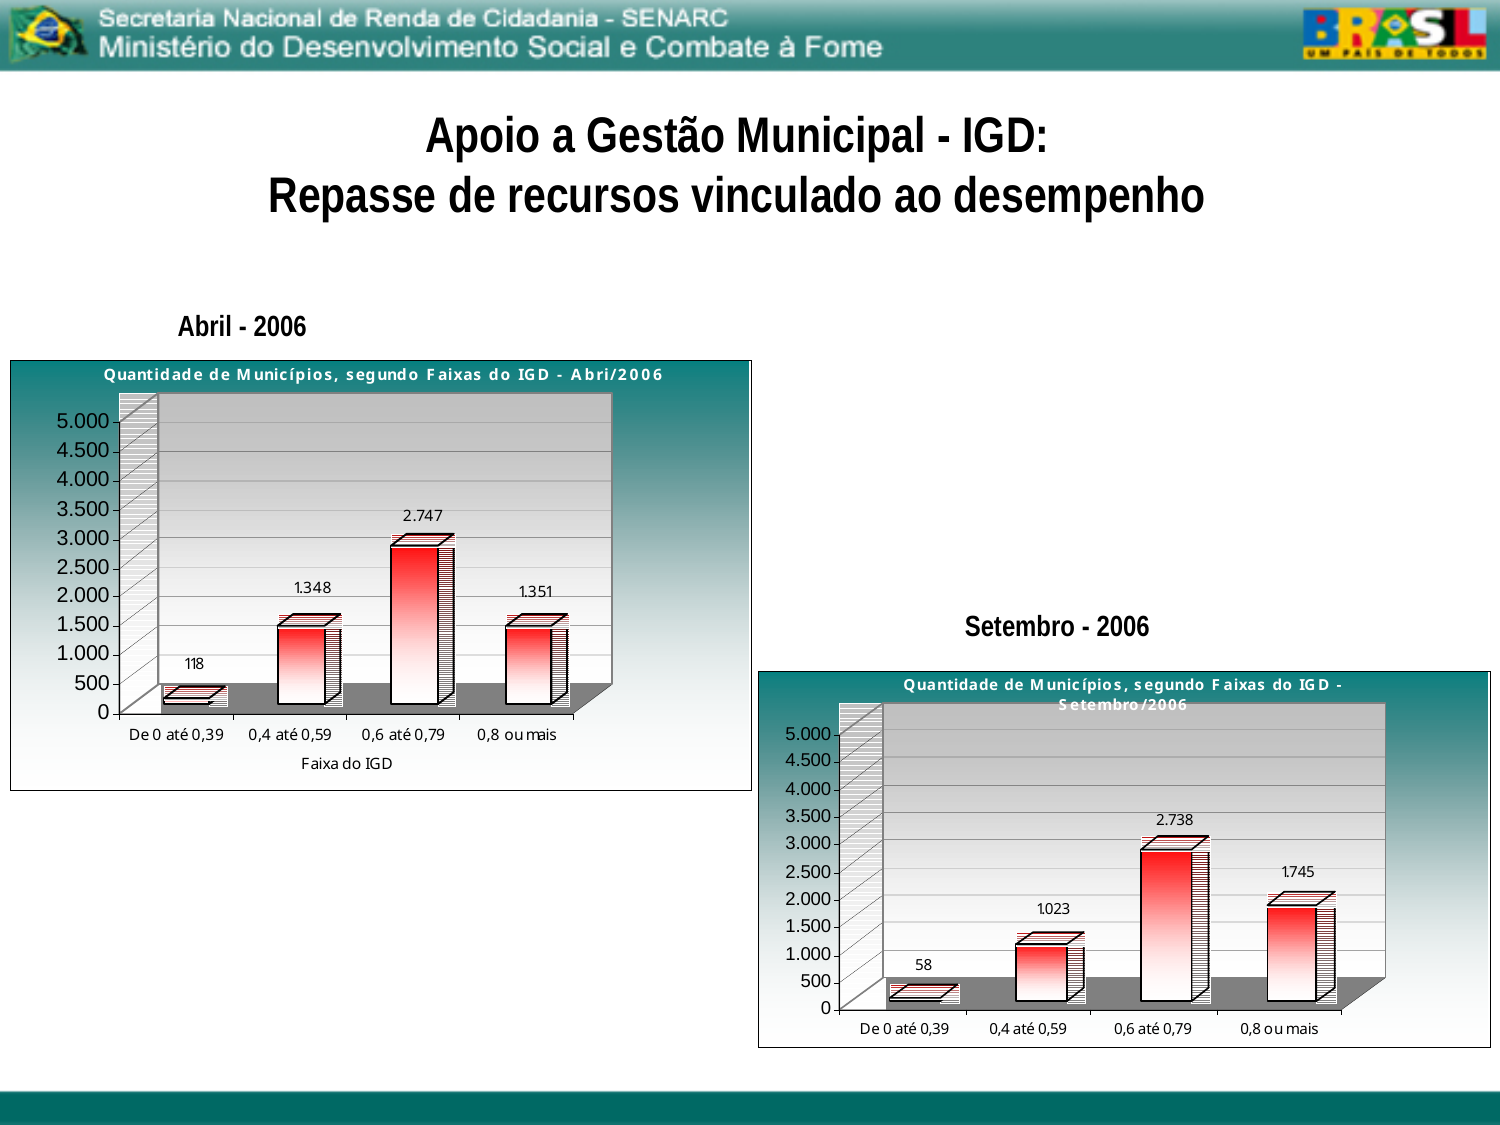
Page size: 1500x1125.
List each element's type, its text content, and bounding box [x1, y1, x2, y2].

picture [0, 0, 1500, 1125]
text_box Apoio a Gestão Municipal - IGD: Repasse de recursos vinculado ao desempenho [99, 87, 1375, 238]
text_box Setembro - 2006 [949, 600, 1338, 650]
title Abril - 2006 [162, 299, 550, 348]
